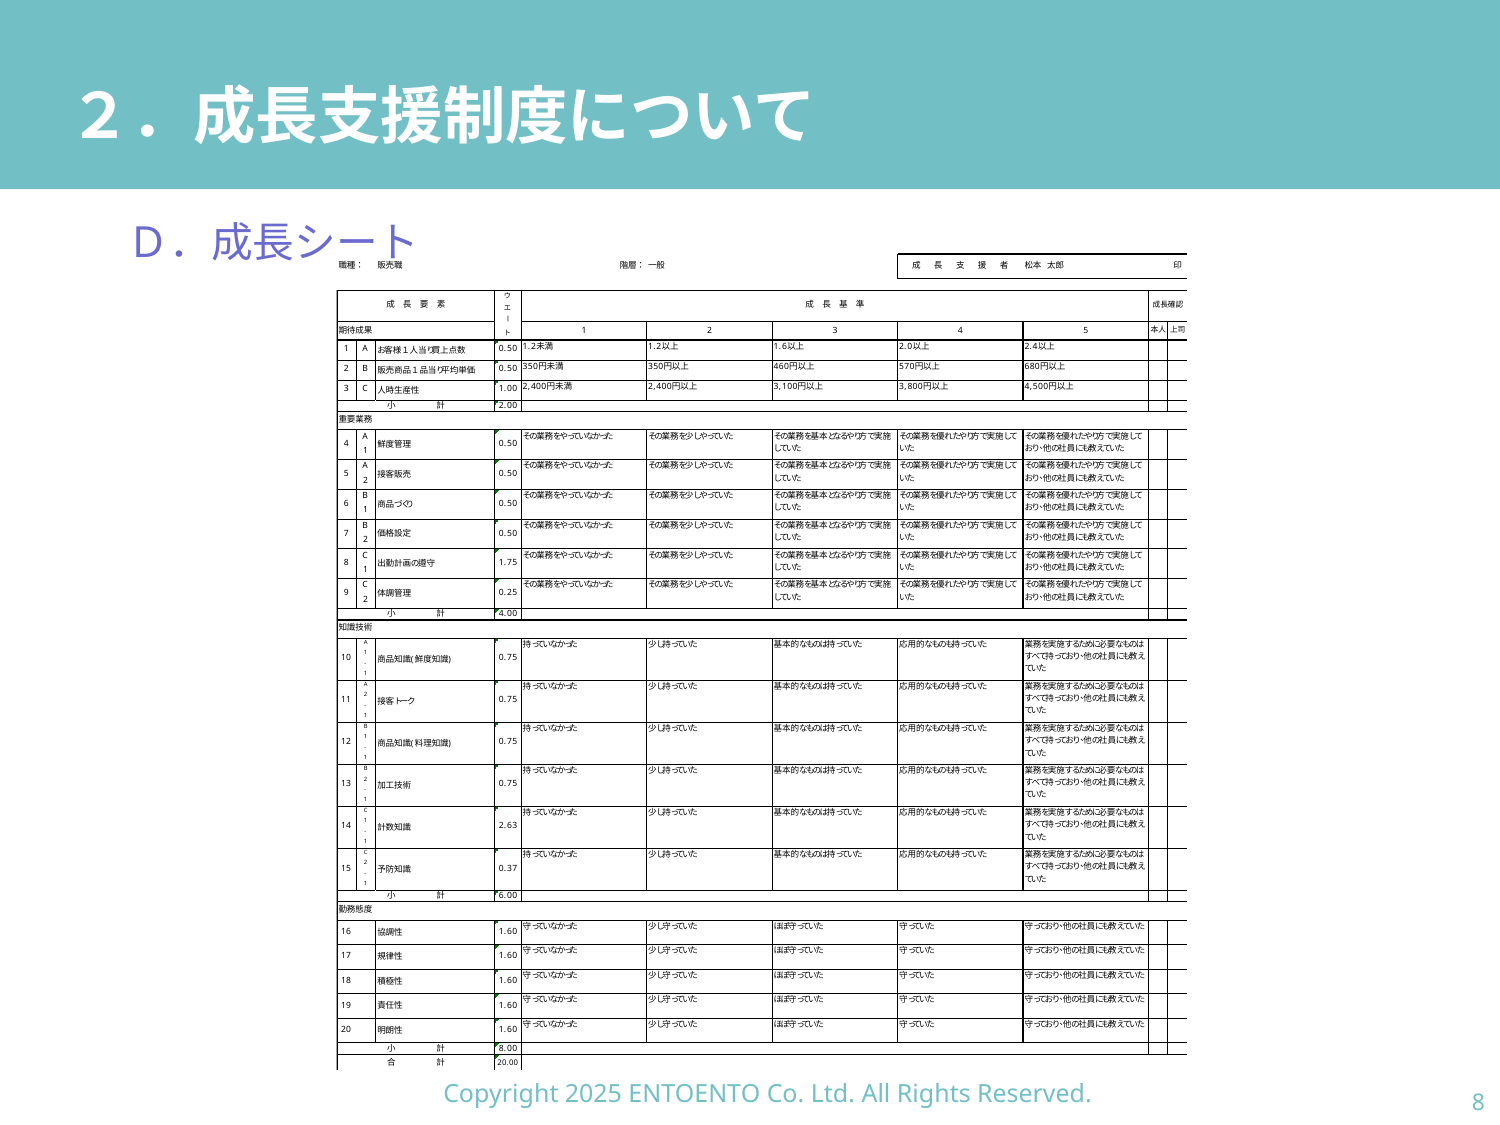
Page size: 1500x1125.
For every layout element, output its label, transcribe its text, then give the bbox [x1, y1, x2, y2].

list Ｄ．成長シート [112, 208, 1388, 1012]
slide_number 7 [1187, 1079, 1500, 1123]
picture [336, 253, 1188, 1071]
footer Copyright 2025 ENTOENTO Co. Ltd. All Rights Reserved. [206, 1070, 1331, 1125]
title ２．成長支援制度について [53, 42, 1388, 185]
